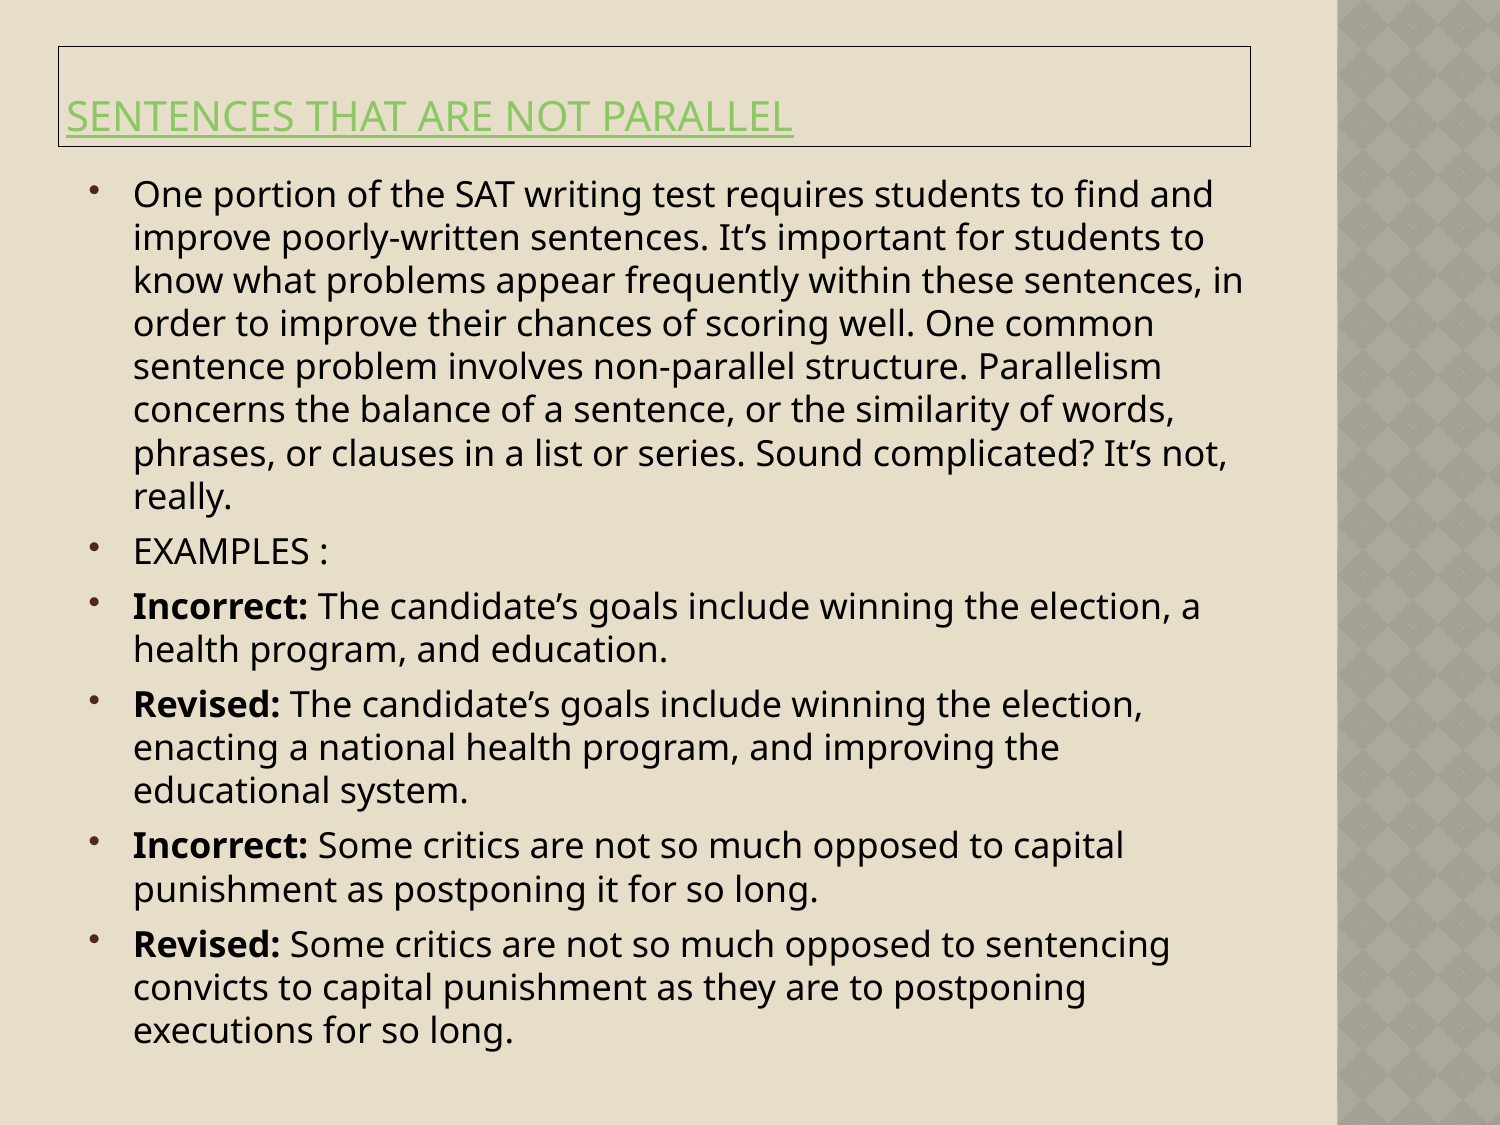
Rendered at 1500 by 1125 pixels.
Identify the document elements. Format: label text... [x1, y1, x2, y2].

title Sentences That Are Not Parallel [58, 46, 1251, 147]
list One portion of the SAT writing test requires students to find and improve poorly-written sentences. It’s important for students to know what problems appear frequently within these sentences, in order to improve their chances of scoring well. One common sentence problem involves non-parallel structure. Parallelism concerns the balance of a sentence, or the similarity of words, phrases, or clauses in a list or series. Sound complicated? It’s not, really. EXAMPLES : Incorrect: The candidate’s goals include winning the election, a health program, and education. Revised: The candidate’s goals include winning the election, enacting a national health program, and improving the educational system. Incorrect: Some critics are not so much opposed to capital punishment as postponing it for so long. Revised: Some critics are not so much opposed to sentencing convicts to capital punishment as they are to postponing executions for so long. [75, 164, 1263, 1059]
